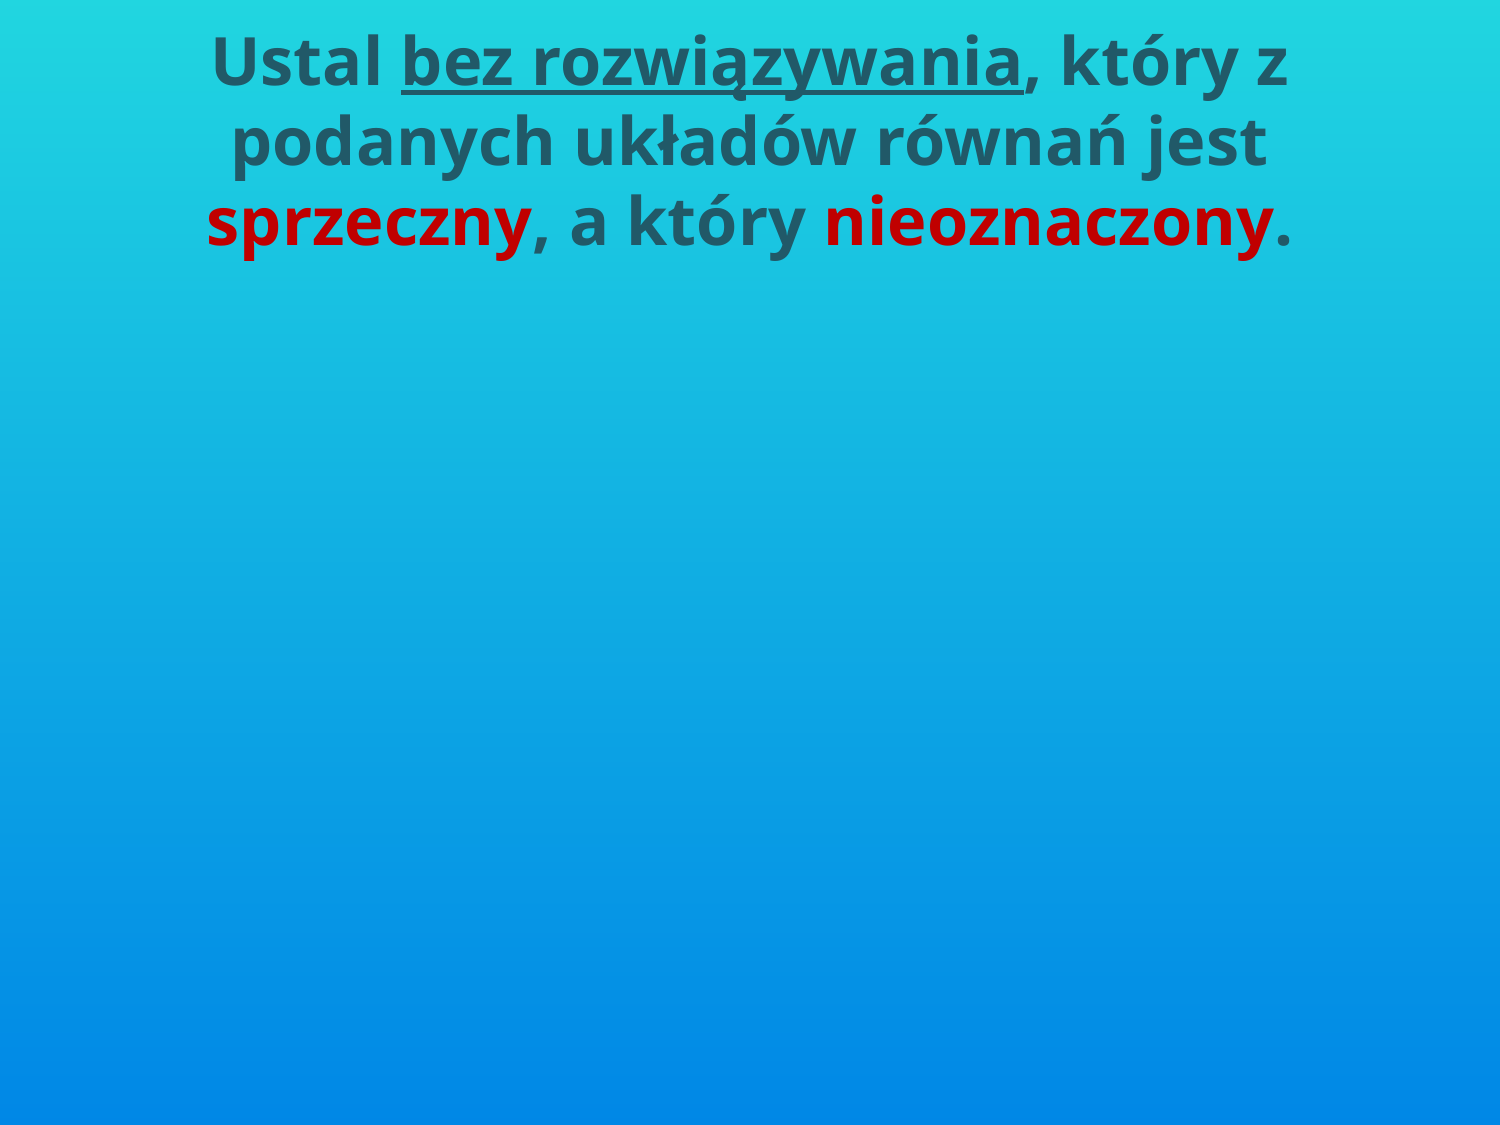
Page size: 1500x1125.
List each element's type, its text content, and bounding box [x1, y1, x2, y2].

title Ustal bez rozwiązywania, który z podanych układów równań jest sprzeczny, a który nieoznaczony. [75, 45, 1425, 233]
